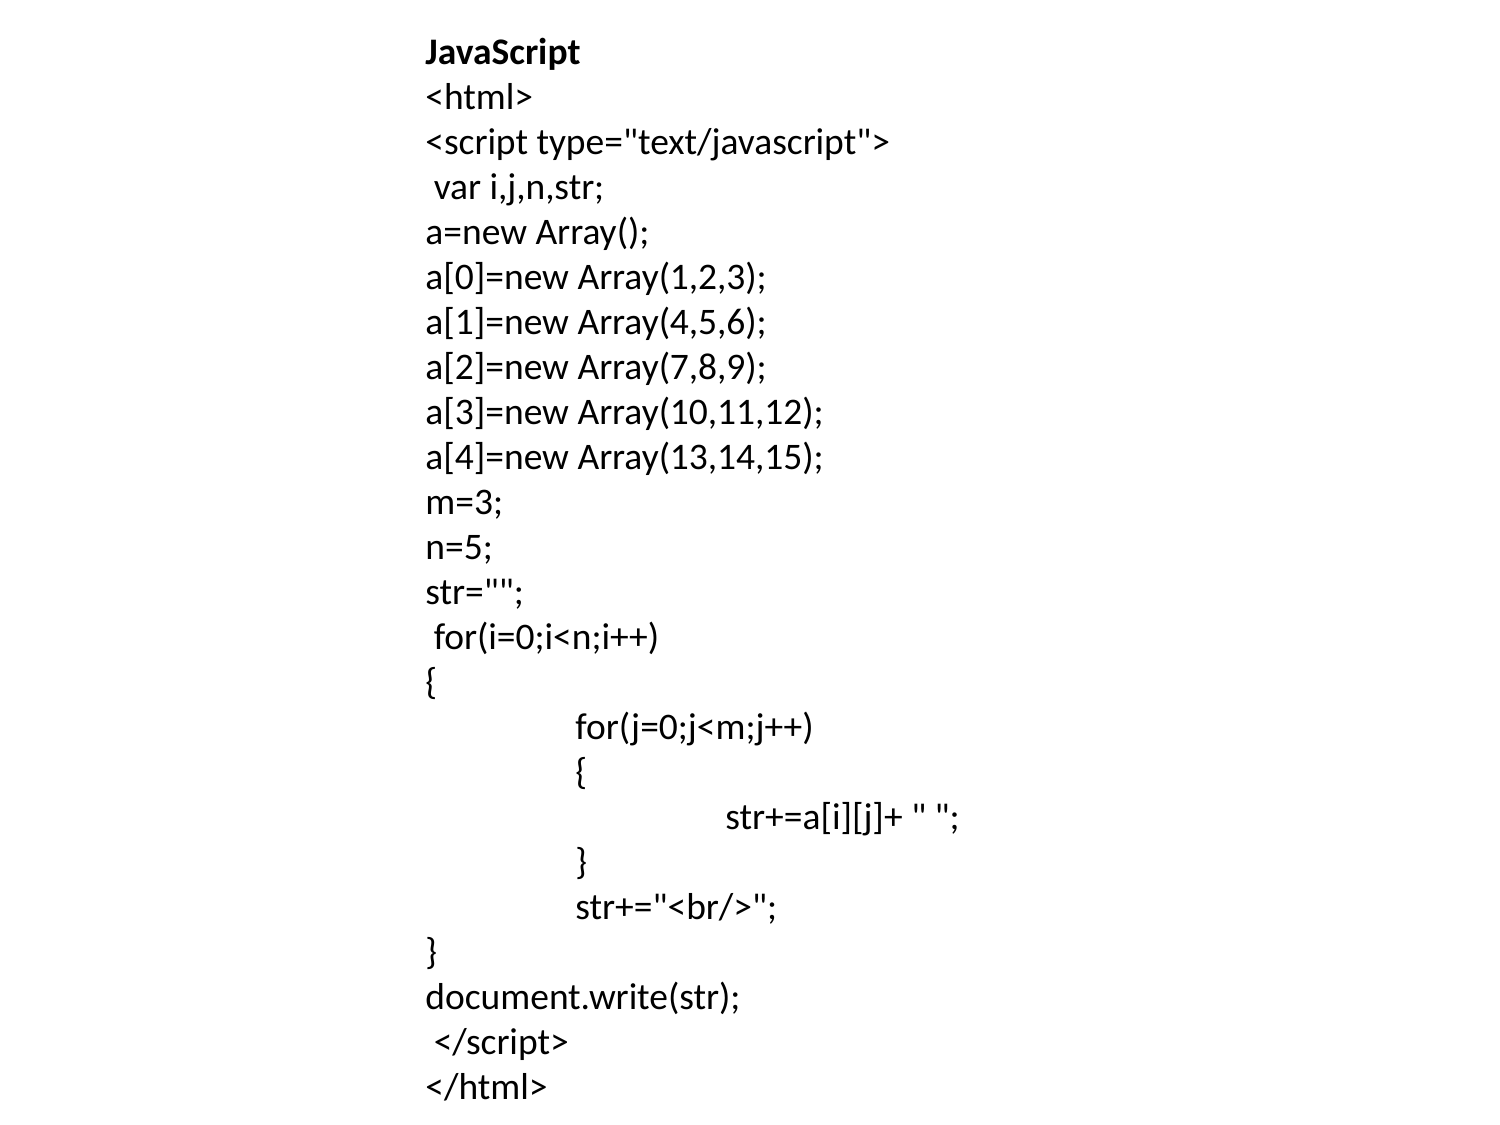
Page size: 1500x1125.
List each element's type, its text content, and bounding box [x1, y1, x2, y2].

text_box JavaScript <html> <script type="text/javascript"> var i,j,n,str; a=new Array(); a[0]=new Array(1,2,3); a[1]=new Array(4,5,6); a[2]=new Array(7,8,9); a[3]=new Array(10,11,12); a[4]=new Array(13,14,15); m=3; n=5; str=""; for(i=0;i<n;i++) { for(j=0;j<m;j++) { str+=a[i][j]+ " "; } str+="<br/>"; } document.write(str); </script> </html> [410, 19, 1041, 1114]
